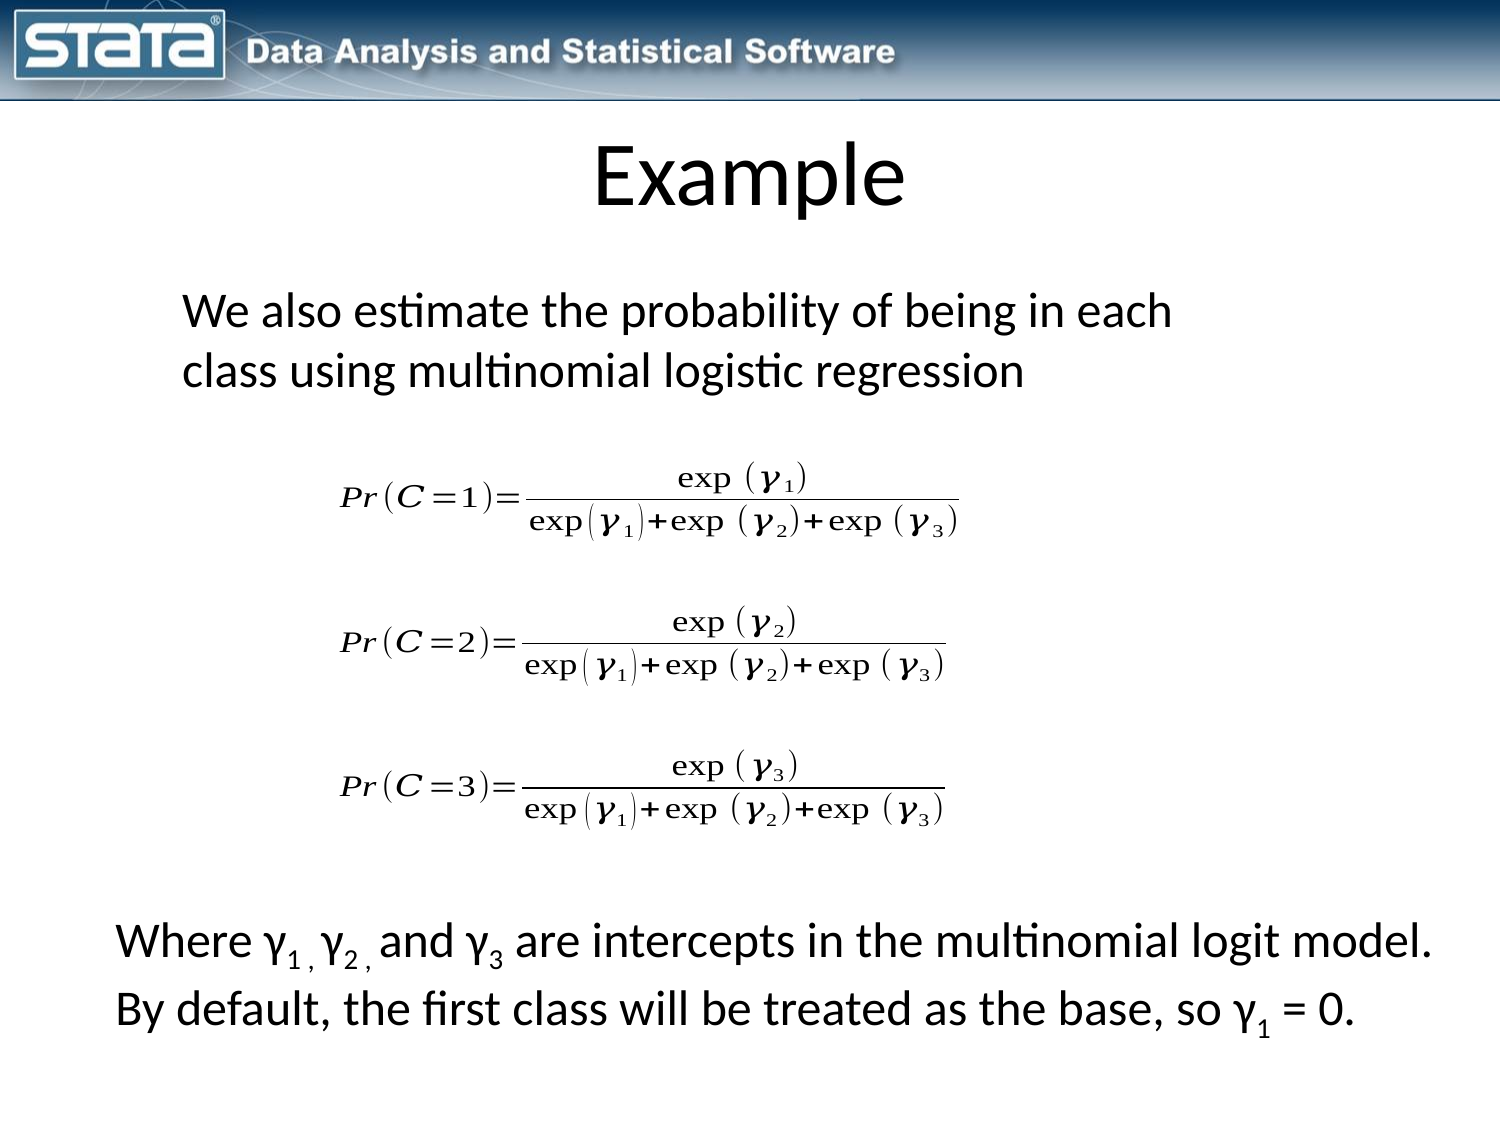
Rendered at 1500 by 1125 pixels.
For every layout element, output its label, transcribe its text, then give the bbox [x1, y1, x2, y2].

picture [0, 0, 1500, 99]
title Example [0, 99, 1500, 238]
text_box We also estimate the probability of being in each class using multinomial logistic regression [167, 270, 1200, 406]
text_box Where γ1 , γ2 , and γ3 are intercepts in the multinomial logit model. By default, the first class will be treated as the base, so γ1 = 0. [100, 899, 1471, 1052]
